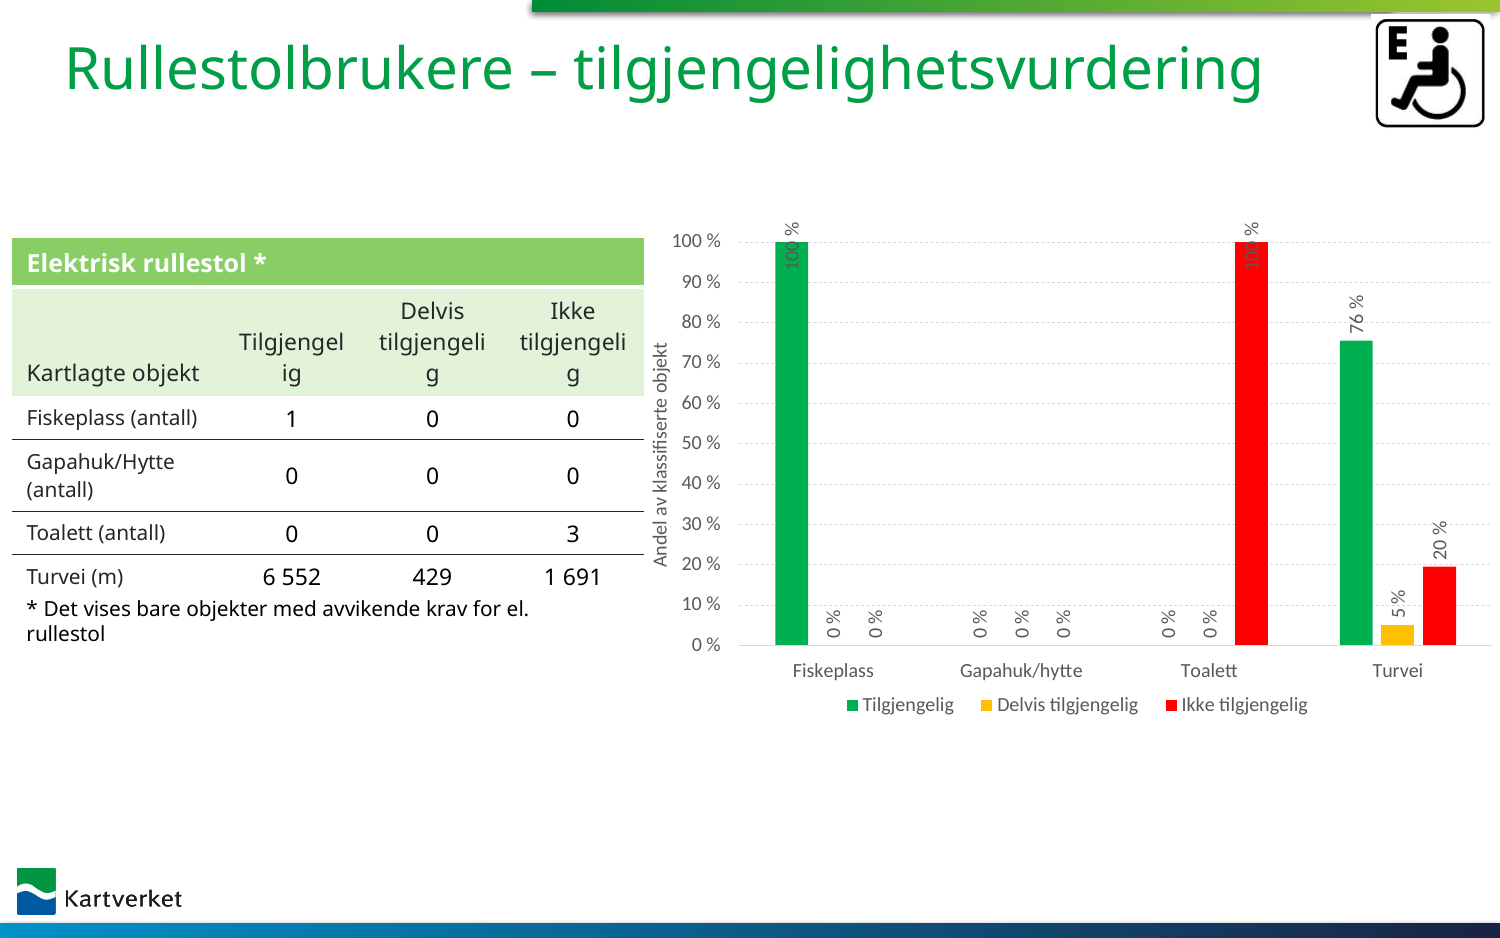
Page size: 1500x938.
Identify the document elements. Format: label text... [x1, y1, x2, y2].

table_cell 3 [503, 512, 638, 554]
table_cell Tilgjengelig [222, 289, 362, 396]
table_cell Fiskeplass (antall) [12, 396, 222, 439]
table_cell 0 [362, 396, 503, 439]
table_cell 0 [222, 440, 362, 511]
table_cell Kartlagte objekt [12, 289, 222, 396]
table_cell 1 [222, 396, 362, 439]
table_header Elektrisk rullestol * [12, 238, 638, 285]
table_cell Gapahuk/Hytte (antall) [12, 440, 222, 511]
table_cell Turvei (m) [12, 555, 222, 588]
picture [643, 218, 1500, 728]
table_cell Delvis tilgjengelig [362, 289, 503, 396]
table_cell 0 [222, 512, 362, 554]
table_cell 6 552 [222, 555, 362, 588]
text_box * Det vises bare objekter med avvikende krav for el. rullestol [11, 588, 597, 653]
table_cell 429 [362, 555, 503, 588]
text_box Rullestolbrukere – tilgjengelighetsvurdering [49, 12, 1372, 109]
table_cell 1 691 [503, 555, 638, 598]
table_cell 0 [362, 512, 503, 554]
table_cell 0 [503, 440, 638, 511]
table_cell Toalett (antall) [12, 512, 222, 554]
table_cell Ikke tilgjengelig [503, 289, 638, 396]
table_cell 0 [503, 396, 638, 439]
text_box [1371, 13, 1491, 133]
table_cell 0 [362, 440, 503, 511]
